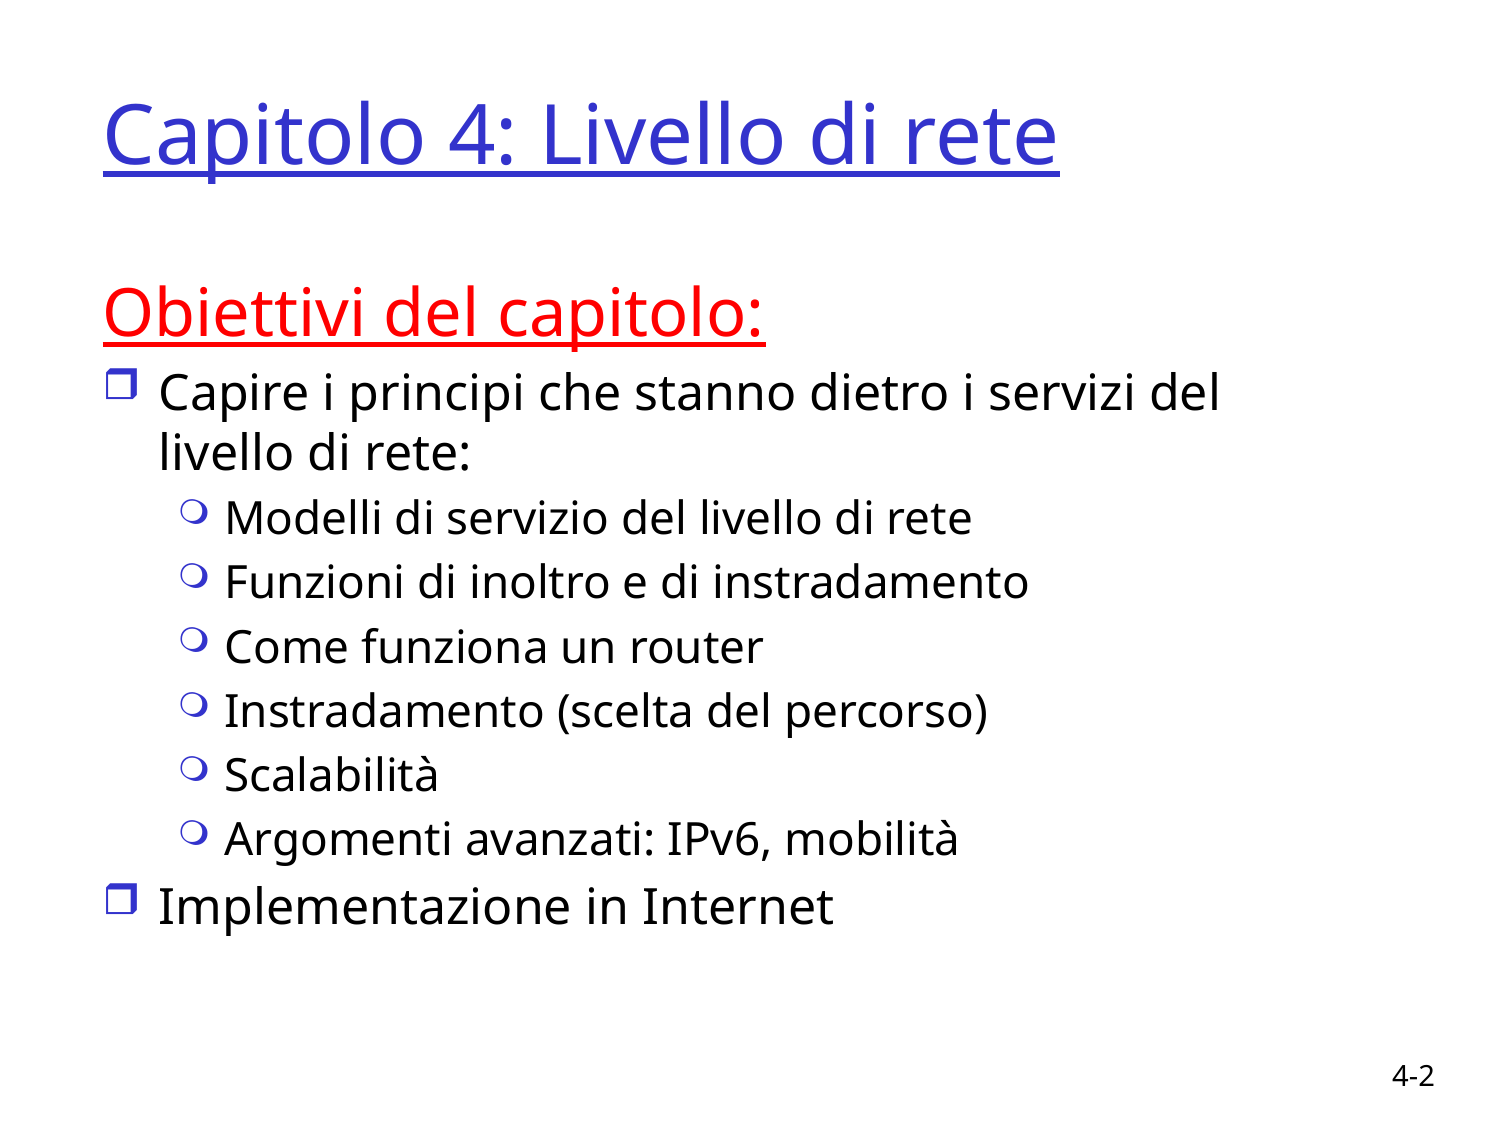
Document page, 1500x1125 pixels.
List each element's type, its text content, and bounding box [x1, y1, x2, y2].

slide_number 4-2 [1338, 1049, 1451, 1125]
title Capitolo 4: Livello di rete [87, 37, 1363, 226]
list Obiettivi del capitolo: Capire i principi che stanno dietro i servizi del livello di rete: Modelli di servizio del livello di rete Funzioni di inoltro e di instradamento Come funziona un router Instradamento (scelta del percorso) Scalabilità Argomenti avanzati: IPv6, mobilità Implementazione in Internet [87, 262, 1363, 1026]
